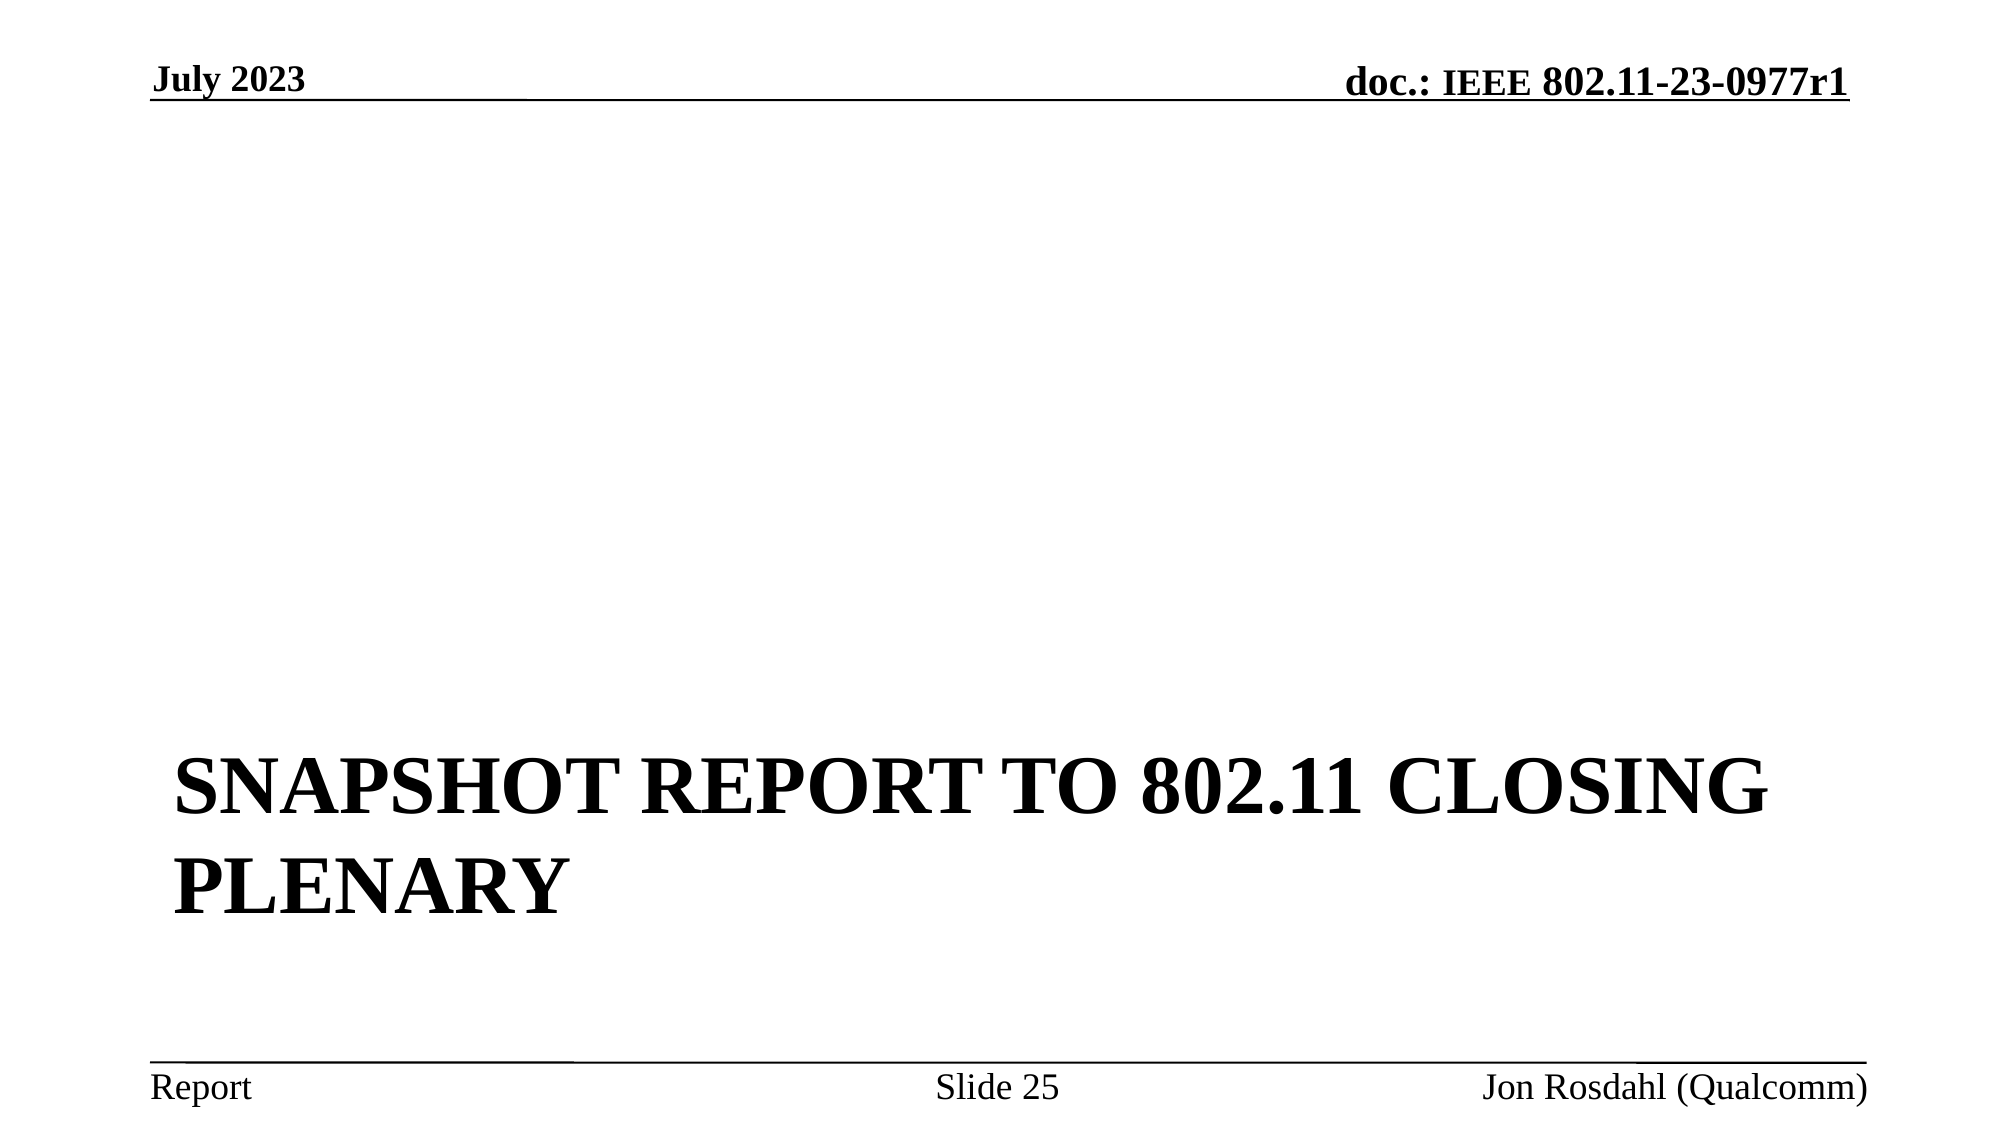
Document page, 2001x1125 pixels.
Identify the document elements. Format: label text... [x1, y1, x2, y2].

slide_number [152, 49, 434, 100]
footer Jon Rosdahl (Qualcomm) [1424, 1061, 1869, 1108]
title Snapshot Report to 802.11 closing plenary [157, 722, 1859, 947]
slide_number Slide 25 [928, 1061, 1067, 1123]
